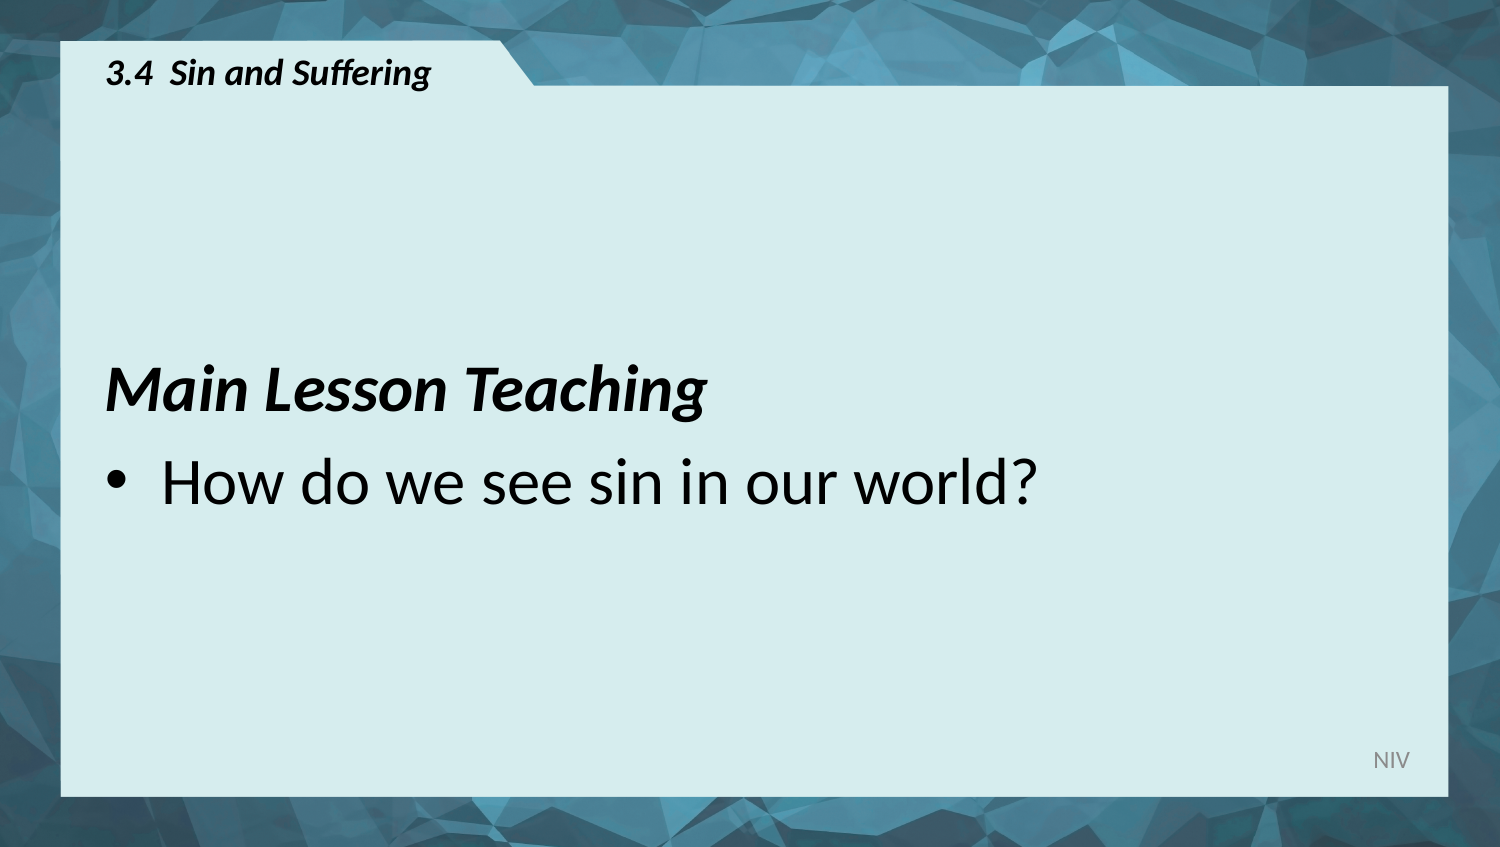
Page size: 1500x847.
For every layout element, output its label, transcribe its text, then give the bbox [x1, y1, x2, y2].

footer NIV [950, 736, 1425, 782]
picture [0, 0, 1500, 847]
title 3.4 Sin and Suffering [89, 33, 1420, 108]
list Main Lesson Teaching How do we see sin in our world? [89, 141, 1403, 722]
